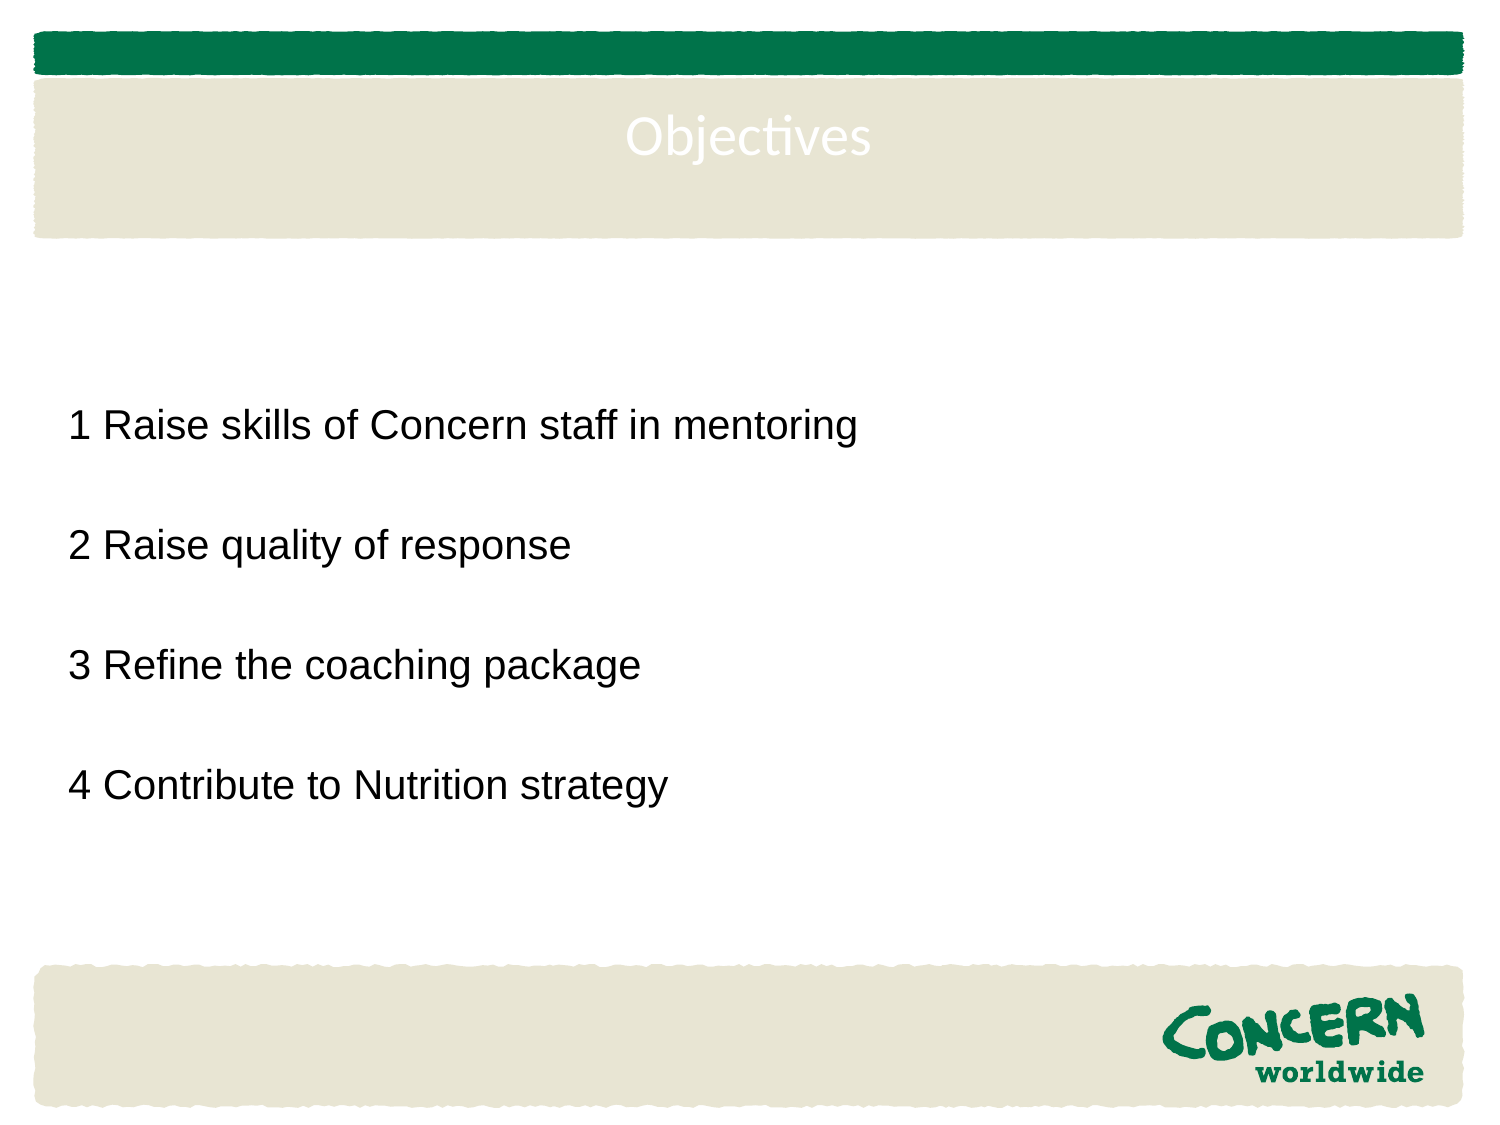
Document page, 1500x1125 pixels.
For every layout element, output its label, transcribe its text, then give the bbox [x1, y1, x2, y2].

list 1 Raise skills of Concern staff in mentoring 2 Raise quality of response 3 Refine the coaching package 4 Contribute to Nutrition strategy [53, 243, 1282, 953]
title Objectives [75, 45, 1424, 220]
